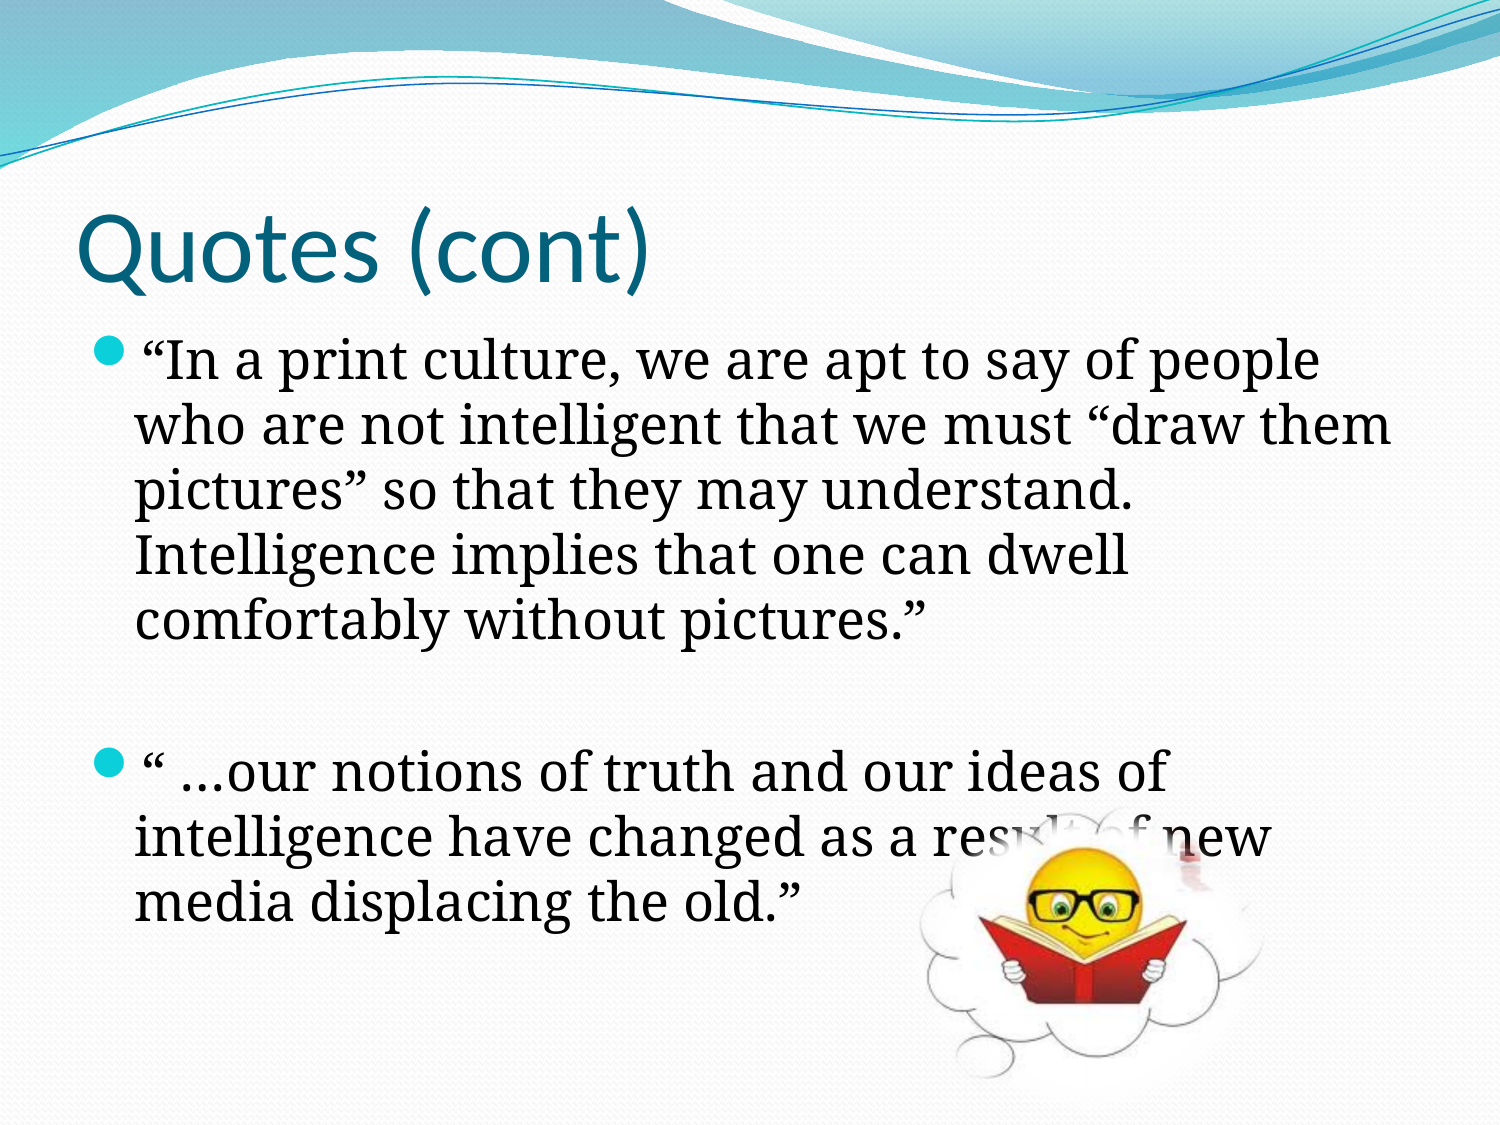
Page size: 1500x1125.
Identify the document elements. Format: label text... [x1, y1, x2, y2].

title Quotes (cont) [75, 115, 1425, 303]
list “In a print culture, we are apt to say of people who are not intelligent that we must “draw them pictures” so that they may understand. Intelligence implies that one can dwell comfortably without pictures.” “ …our notions of truth and our ideas of intelligence have changed as a result of new media displacing the old.” [75, 317, 1425, 1038]
picture [899, 795, 1274, 1125]
